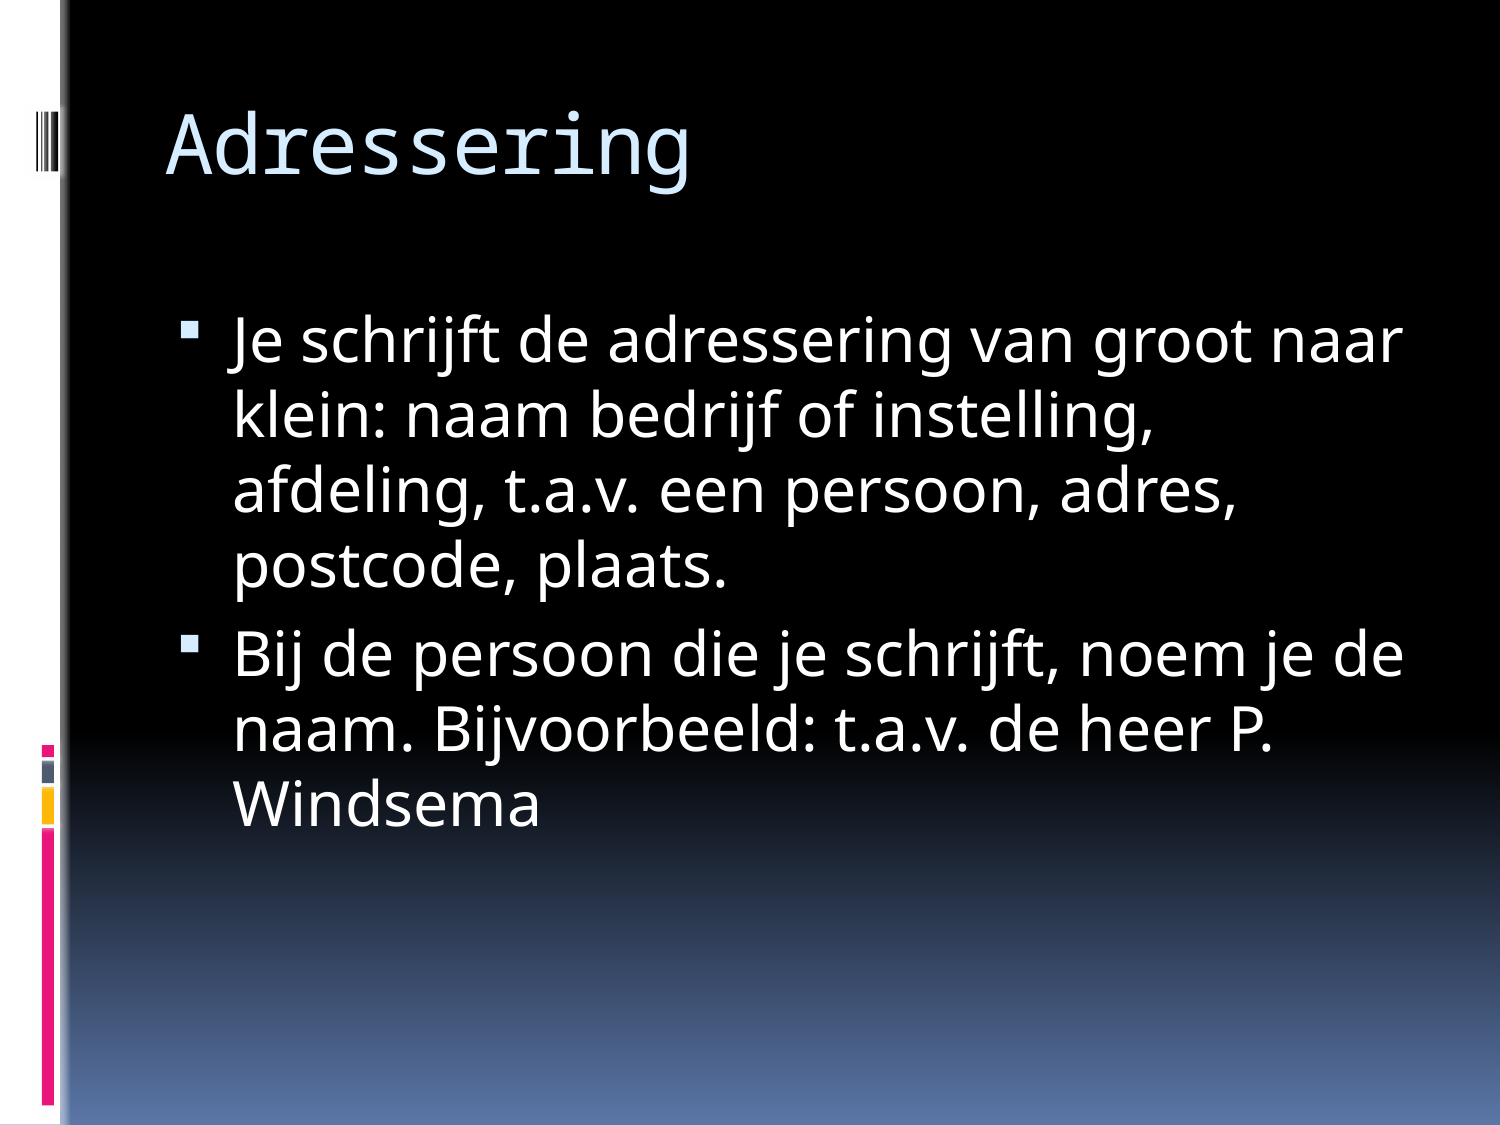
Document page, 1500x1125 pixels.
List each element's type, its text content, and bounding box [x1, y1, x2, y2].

title Adressering [150, 83, 1425, 234]
list Je schrijft de adressering van groot naar klein: naam bedrijf of instelling, afdeling, t.a.v. een persoon, adres, postcode, plaats. Bij de persoon die je schrijft, noem je de naam. Bijvoorbeeld: t.a.v. de heer P. Windsema [150, 292, 1425, 1043]
